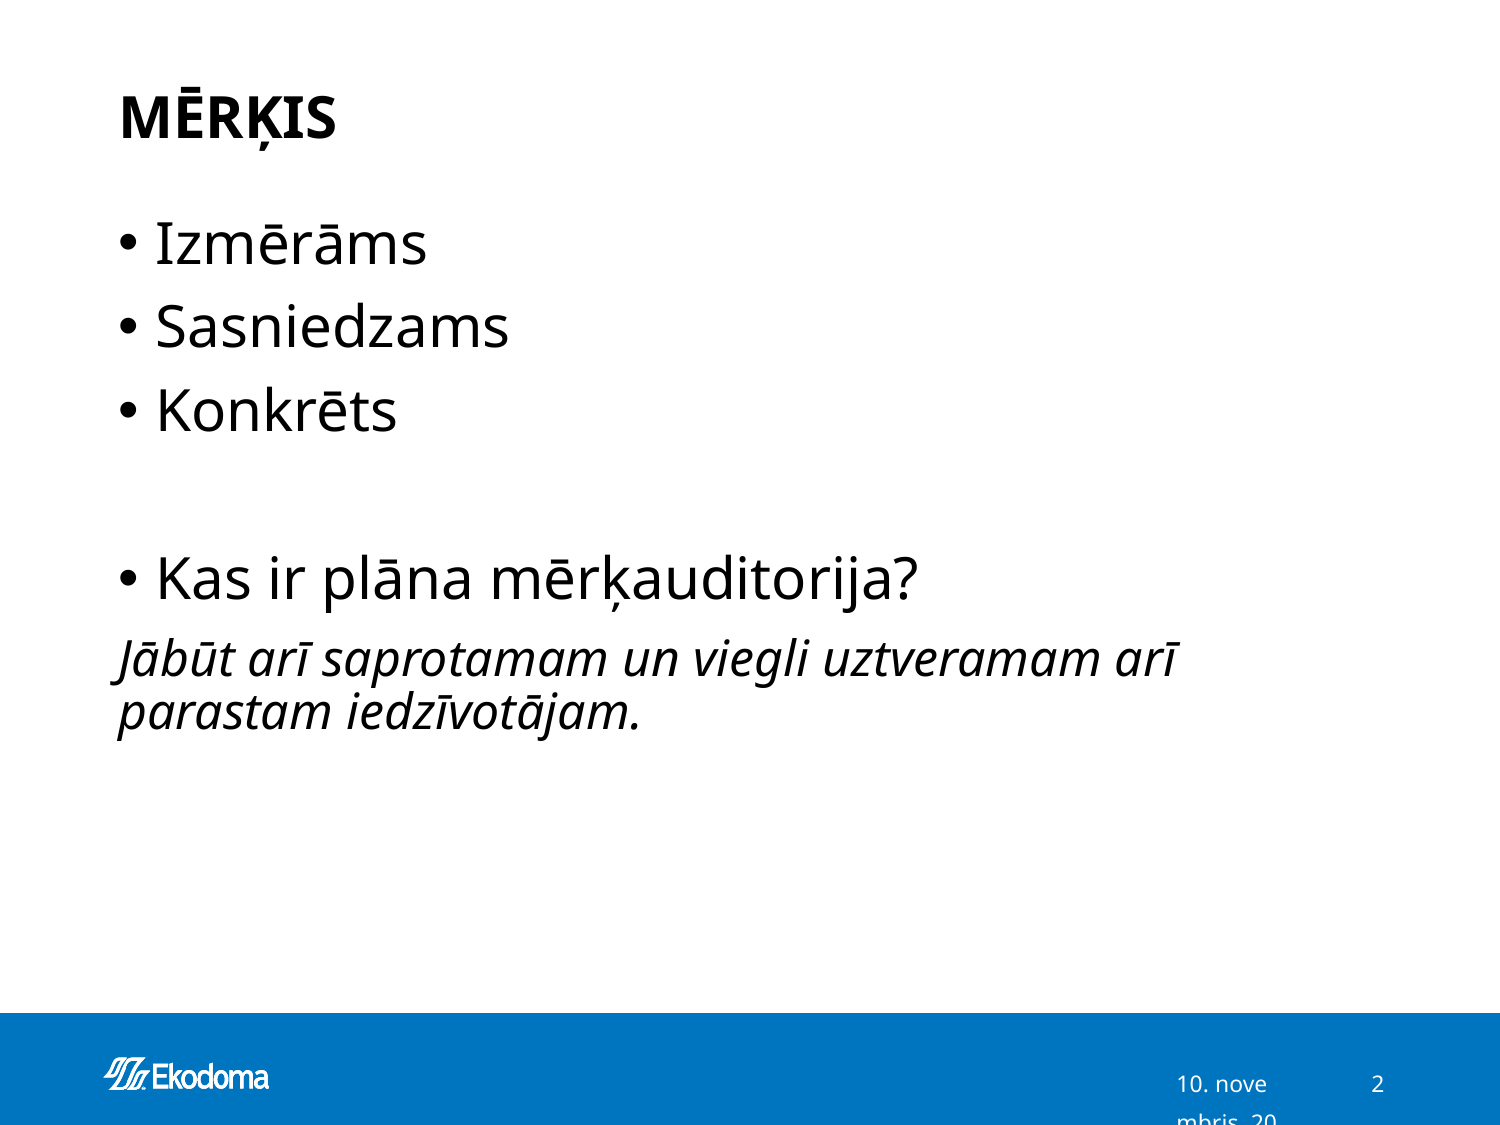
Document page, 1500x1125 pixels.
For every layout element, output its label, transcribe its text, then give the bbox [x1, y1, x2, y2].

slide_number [1161, 1046, 1295, 1107]
list Izmērāms Sasniedzams Konkrēts Kas ir plāna mērķauditorija? Jābūt arī saprotamam un viegli uztveramam arī parastam iedzīvotājam. [103, 206, 1397, 978]
title mērķis [103, 61, 1397, 179]
slide_number 2 [1304, 1046, 1400, 1107]
picture [103, 1057, 269, 1090]
